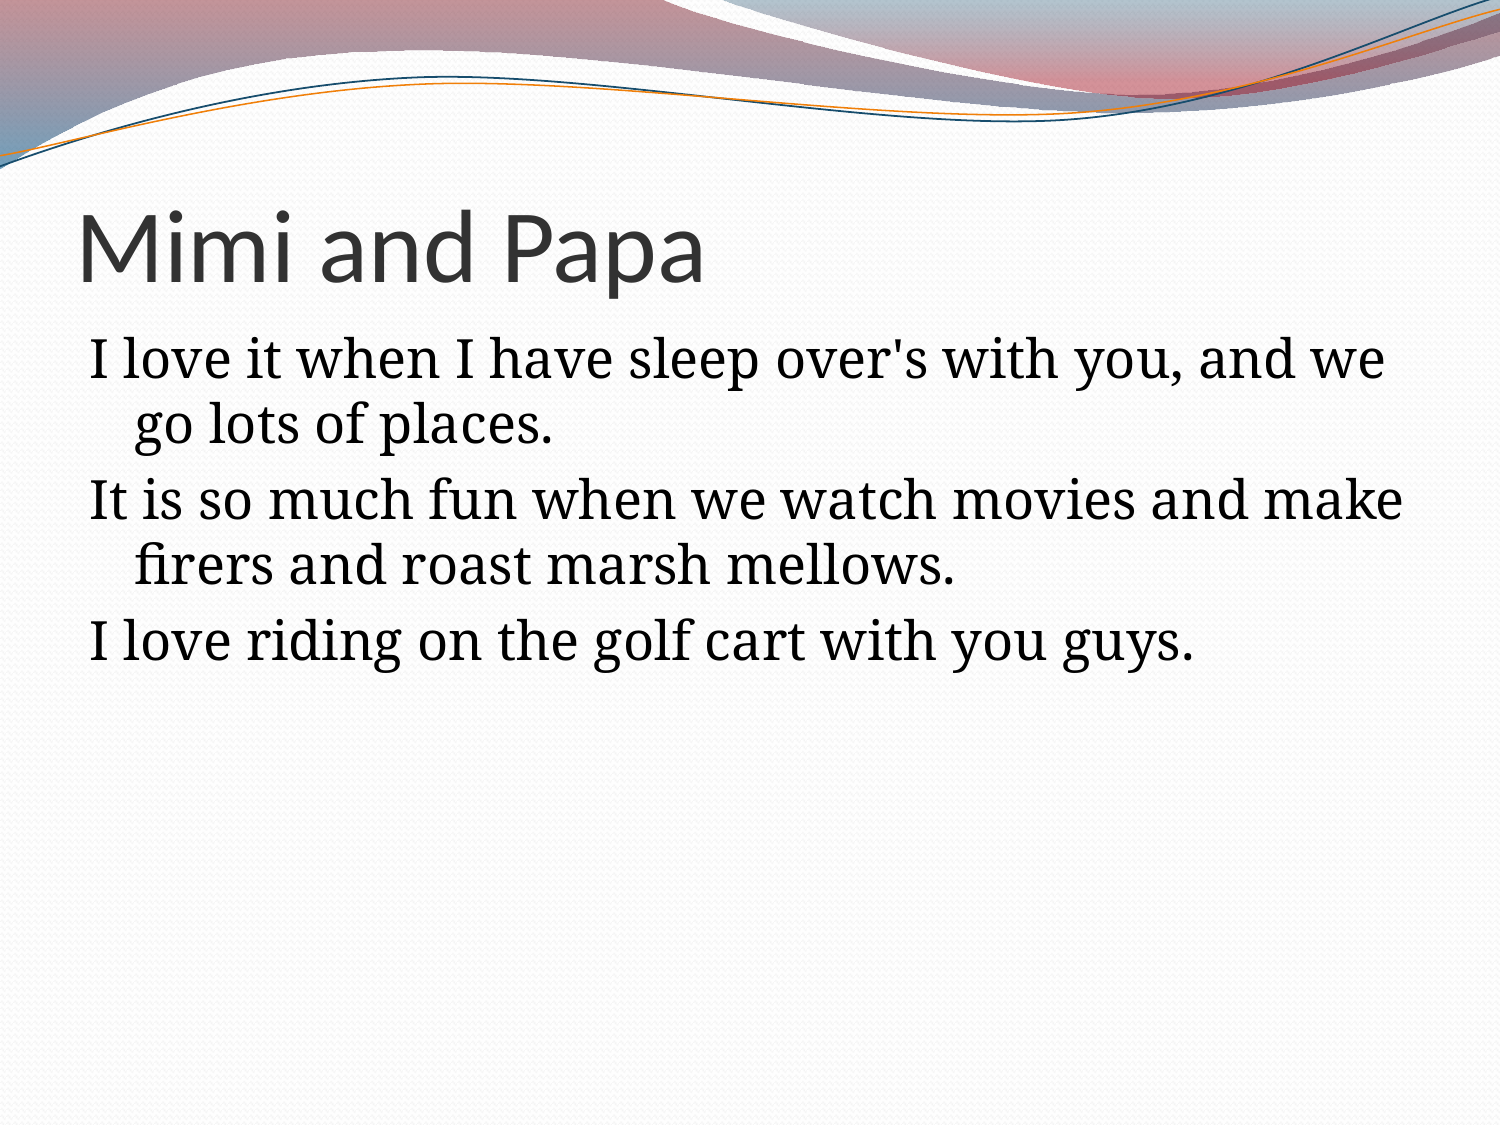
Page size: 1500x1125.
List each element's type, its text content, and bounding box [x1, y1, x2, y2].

list I love it when I have sleep over's with you, and we go lots of places. It is so much fun when we watch movies and make firers and roast marsh mellows. I love riding on the golf cart with you guys. [75, 317, 1425, 1038]
title Mimi and Papa [75, 115, 1425, 303]
